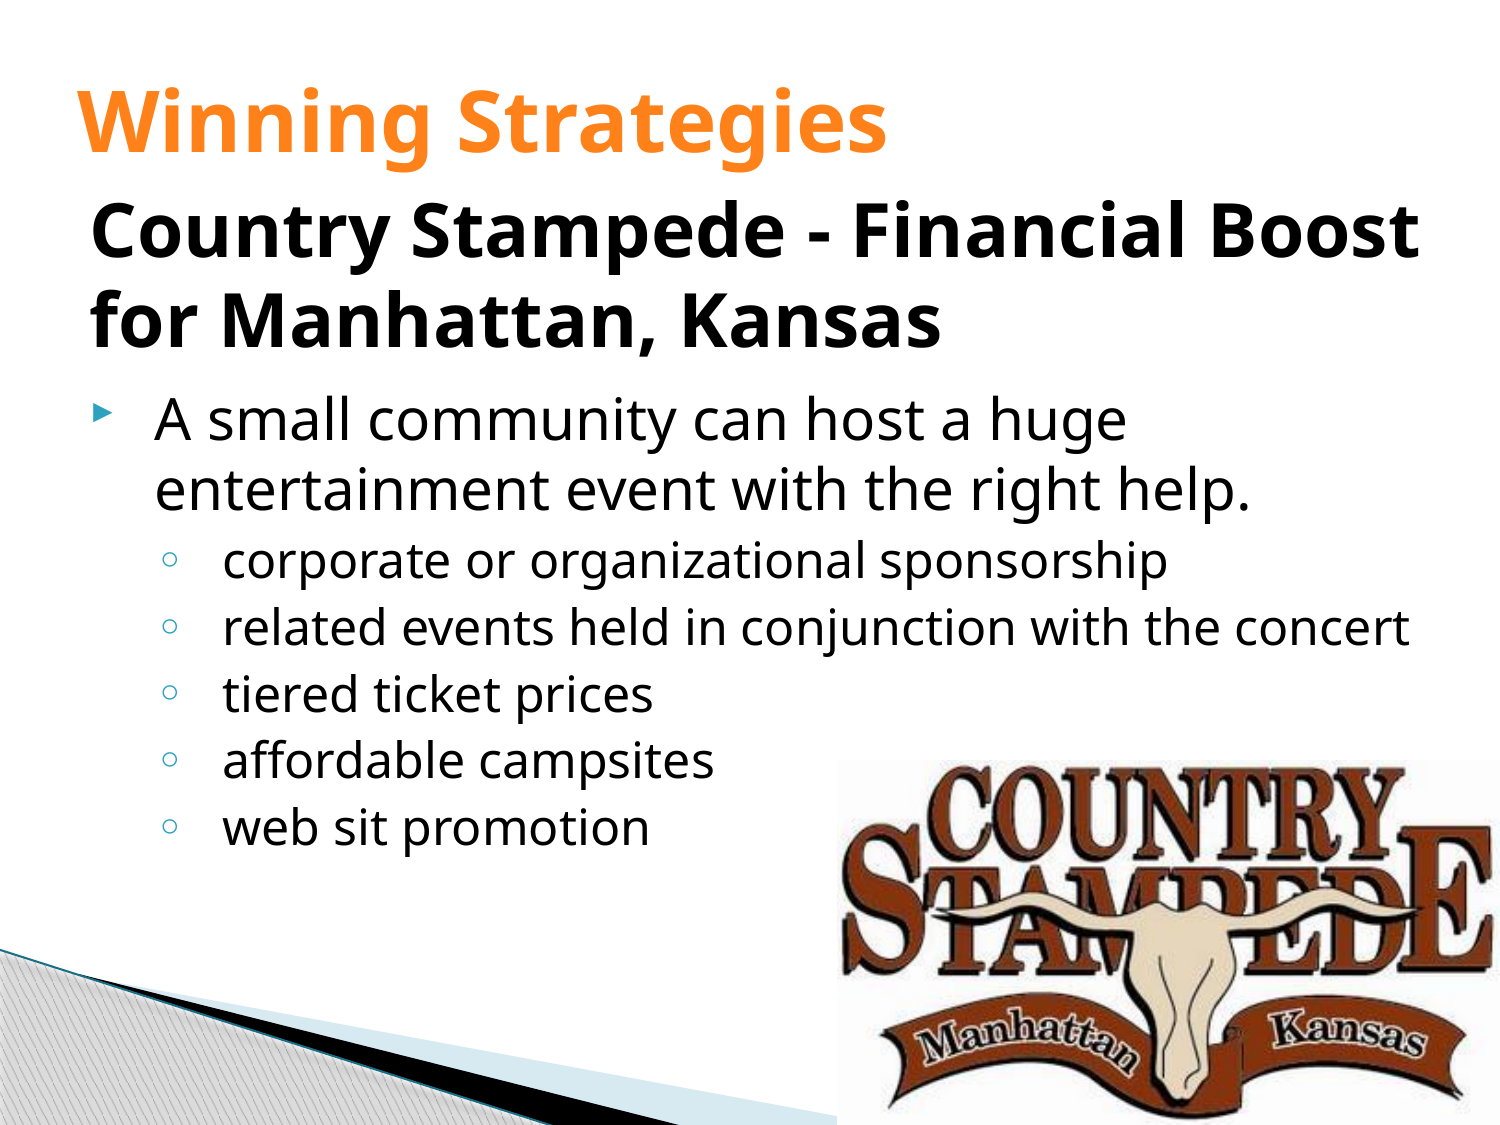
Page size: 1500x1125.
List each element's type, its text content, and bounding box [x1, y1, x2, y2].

title Winning Strategies [62, 24, 1388, 213]
list A small community can host a huge entertainment event with the right help. corporate or organizational sponsorship related events held in conjunction with the concert tiered ticket prices affordable campsites web sit promotion [75, 375, 1463, 975]
text_box Country Stampede - Financial Boost for Manhattan, Kansas [75, 174, 1450, 370]
picture [837, 760, 1500, 1125]
